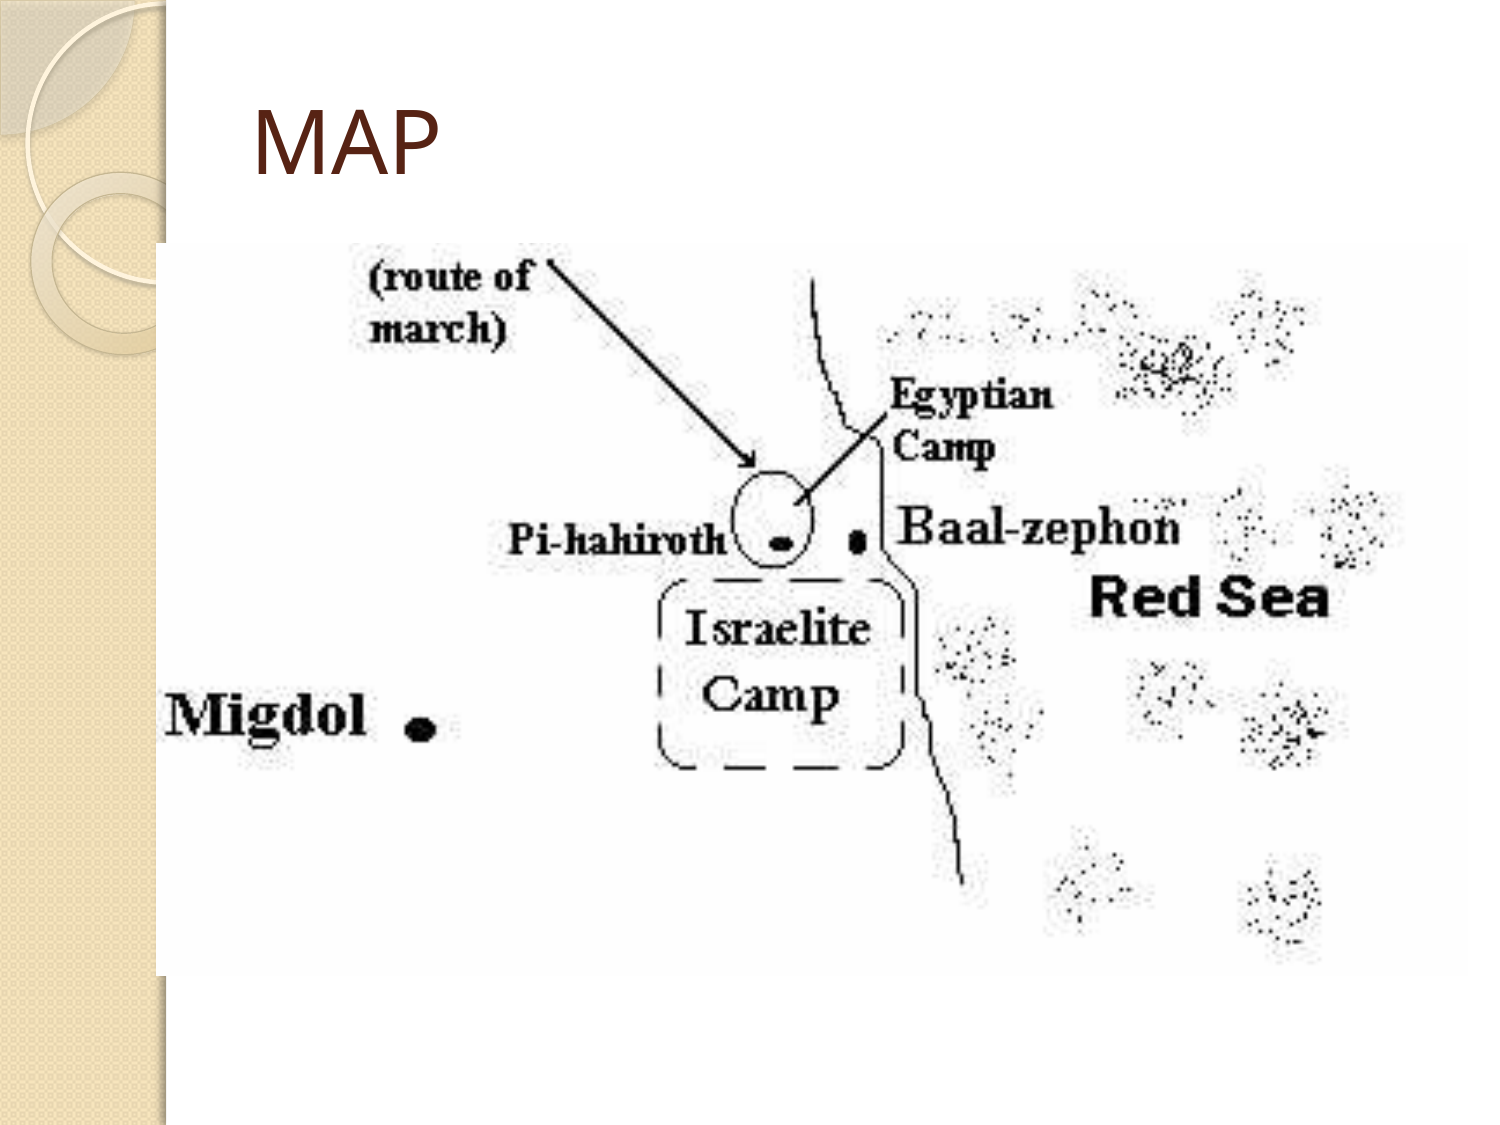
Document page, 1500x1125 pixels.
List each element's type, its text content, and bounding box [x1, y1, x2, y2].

title MAP [235, 45, 1466, 233]
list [155, 243, 1469, 977]
